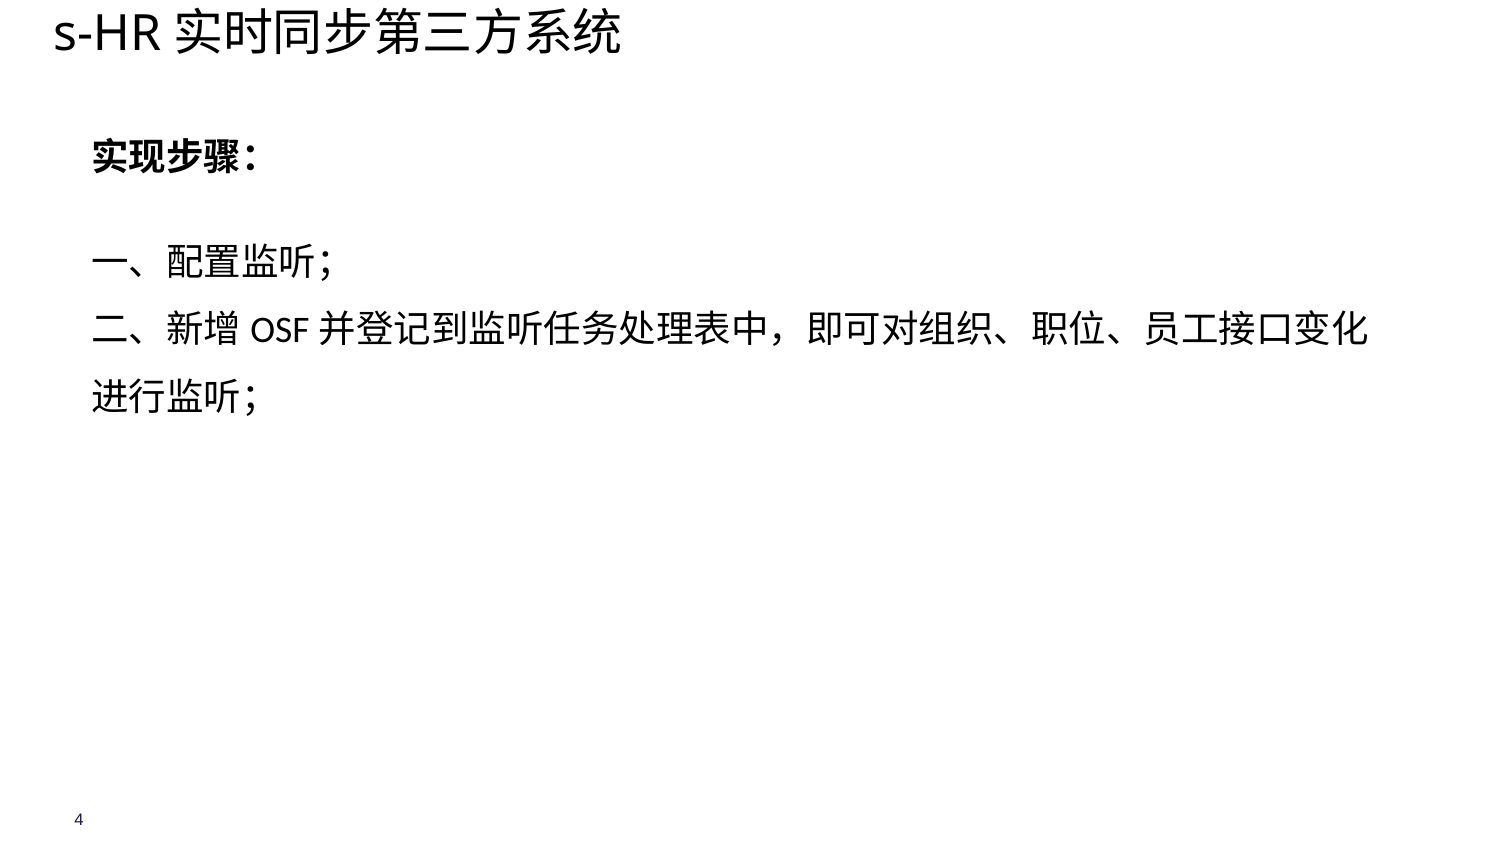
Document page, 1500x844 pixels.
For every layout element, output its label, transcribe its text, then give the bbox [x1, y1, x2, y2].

title s-HR实时同步第三方系统 [52, 0, 1223, 86]
text_box 实现步骤： 一、配置监听； 二、新增OSF并登记到监听任务处理表中，即可对组织、职位、员工接口变化进行监听； [76, 102, 1412, 493]
